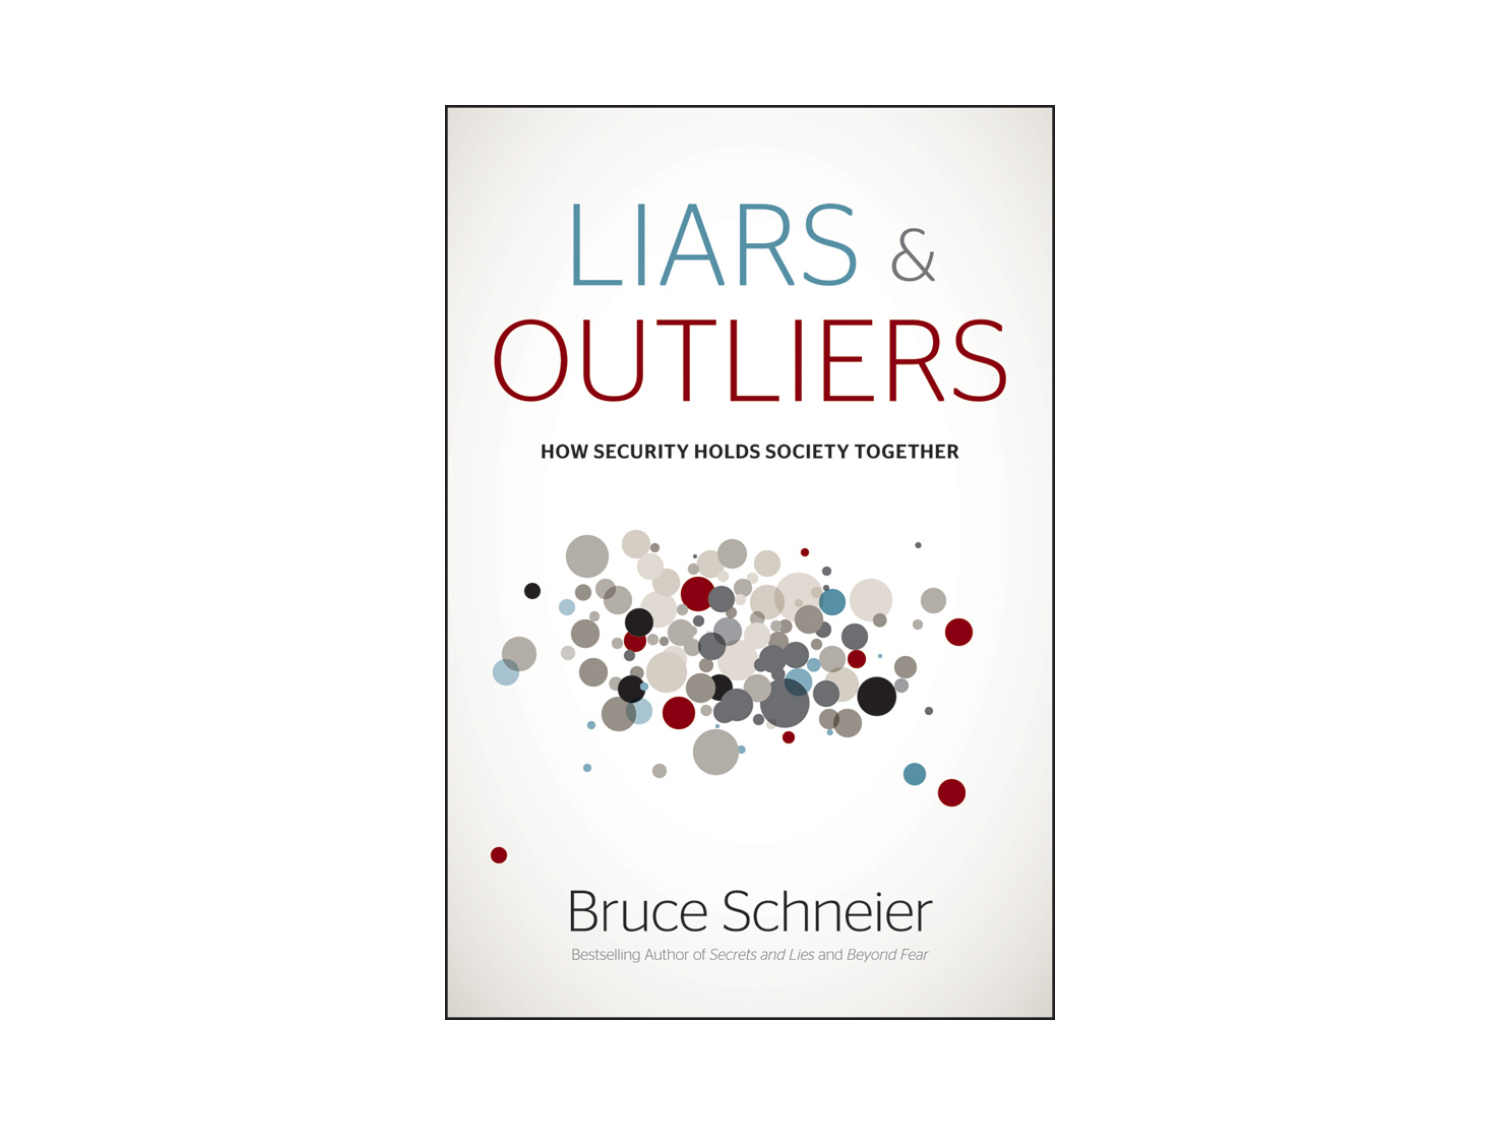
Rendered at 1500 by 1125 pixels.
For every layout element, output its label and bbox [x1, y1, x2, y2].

picture [445, 105, 1055, 1020]
